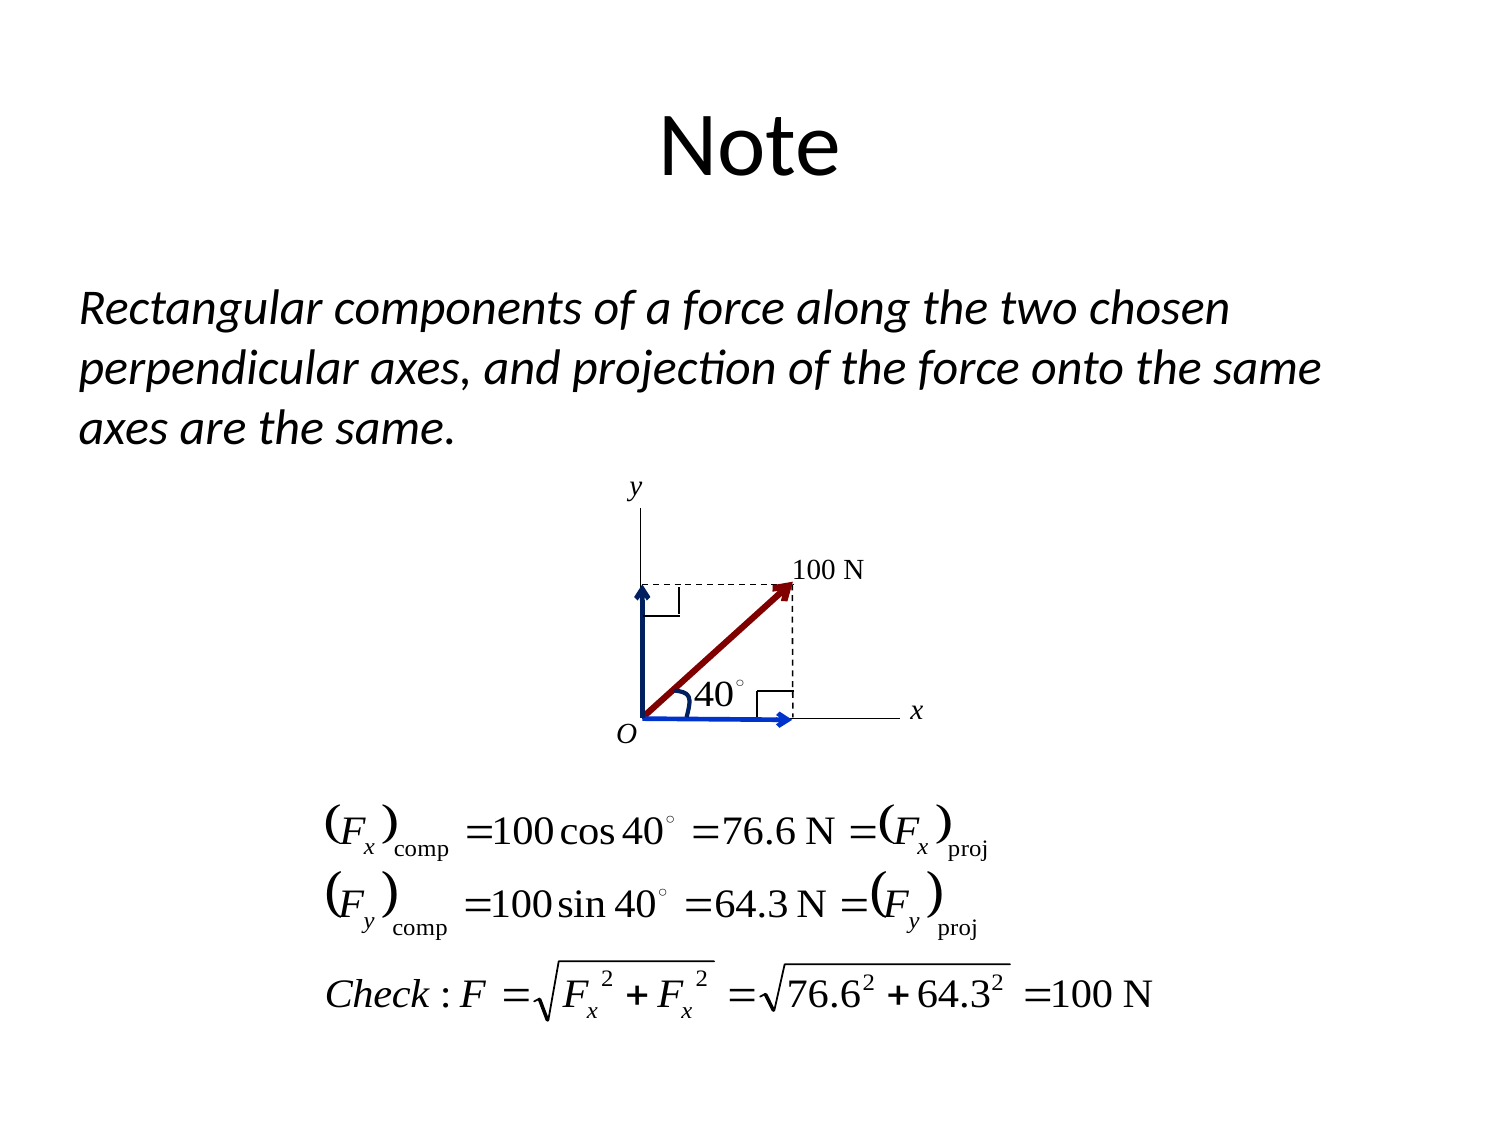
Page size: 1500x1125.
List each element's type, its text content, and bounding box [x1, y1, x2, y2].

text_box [319, 799, 1183, 1030]
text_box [600, 458, 964, 781]
text_box Rectangular components of a force along the two chosen perpendicular axes, and projection of the force onto the same axes are the same. [63, 267, 1438, 462]
title Note [75, 45, 1425, 233]
